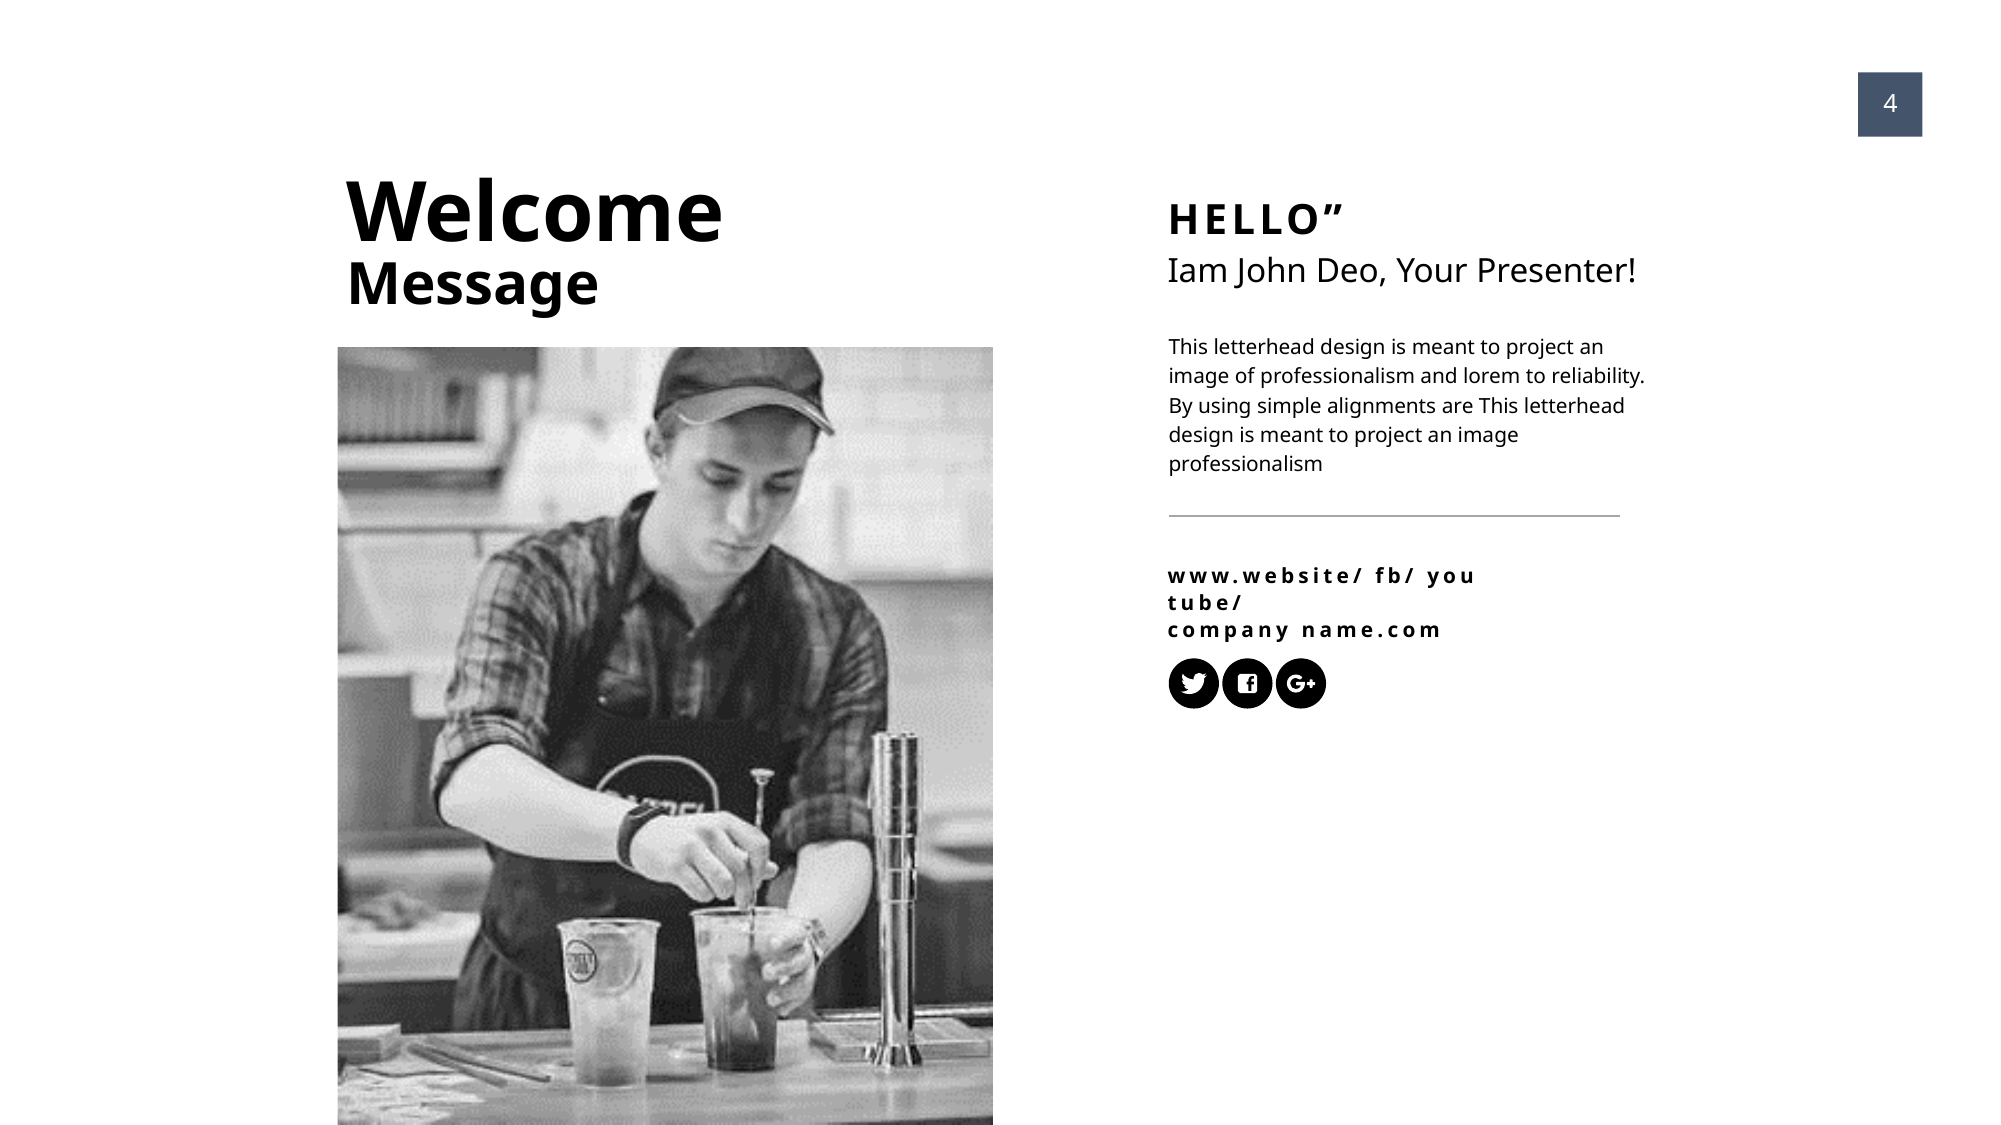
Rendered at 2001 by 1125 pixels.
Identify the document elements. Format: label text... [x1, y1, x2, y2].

text_box Welcome Message [331, 191, 762, 324]
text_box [1152, 184, 1663, 709]
picture [337, 347, 993, 1125]
slide_number 4 [1854, 78, 1927, 130]
